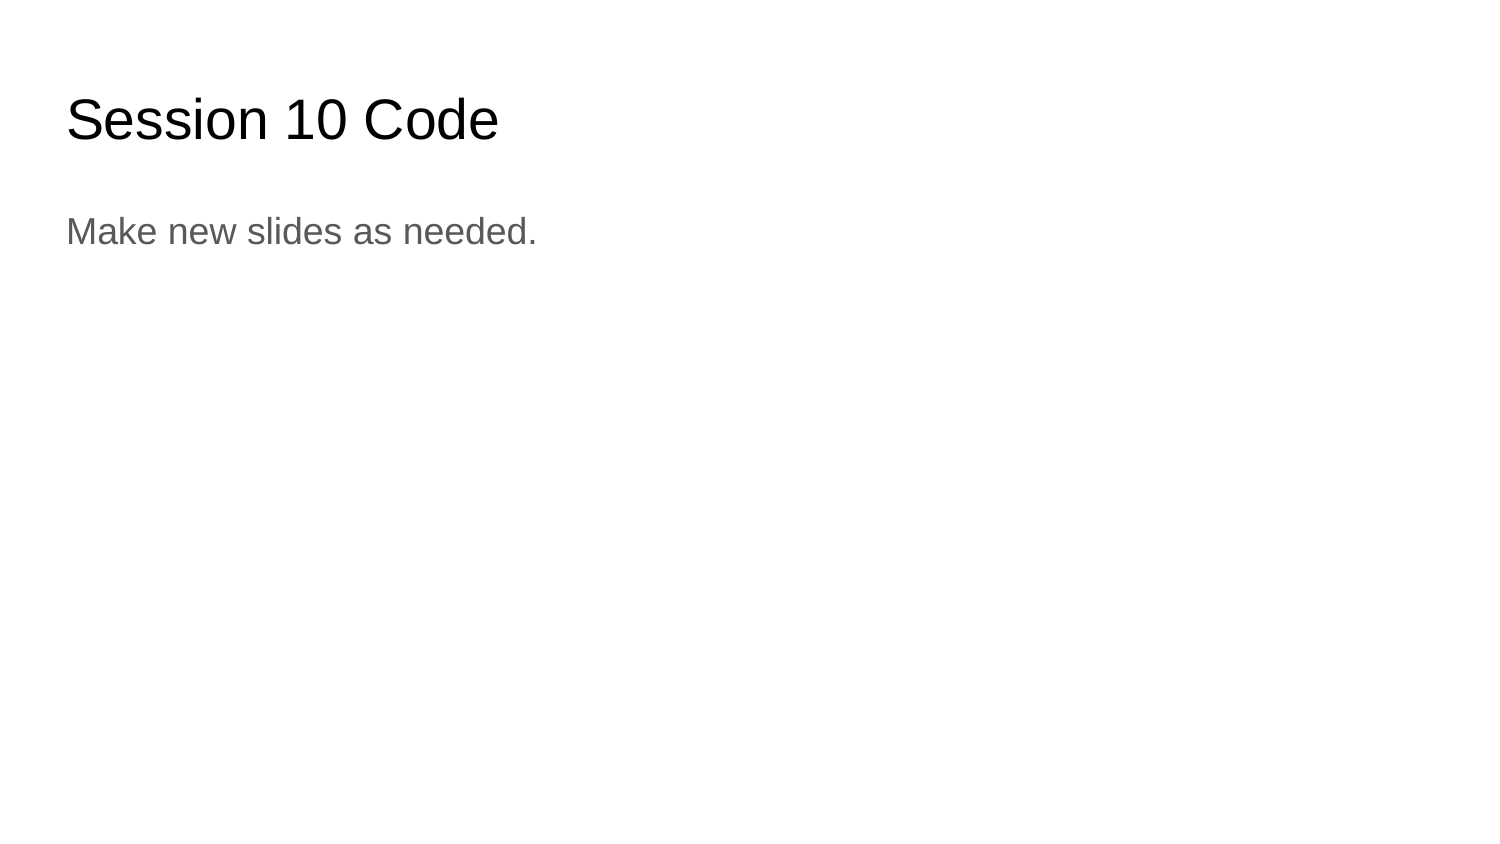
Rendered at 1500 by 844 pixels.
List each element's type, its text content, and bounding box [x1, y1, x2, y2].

title Session 10 Code [51, 72, 1449, 167]
list Make new slides as needed. [51, 189, 1449, 750]
